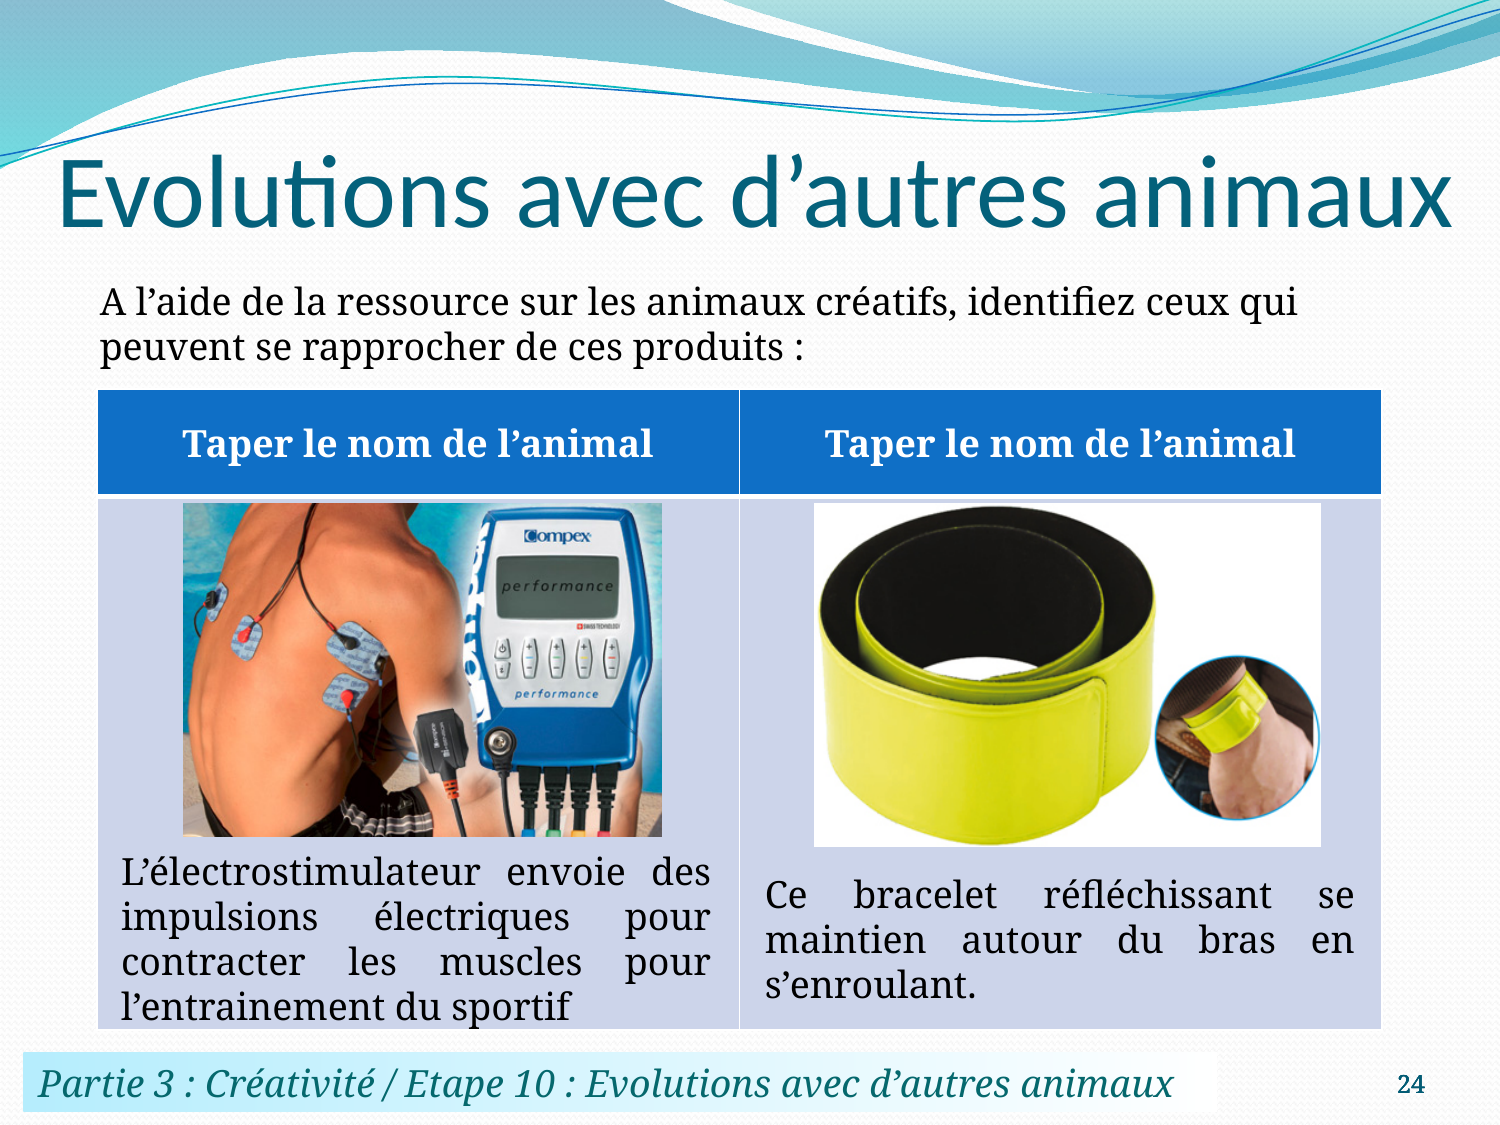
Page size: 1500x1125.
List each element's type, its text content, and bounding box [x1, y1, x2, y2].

picture [814, 503, 1321, 848]
table_cell [740, 499, 1381, 1029]
text_box Partie 3 : Créativité / Etape 10 : Evolutions avec d’autres animaux [21, 1051, 1219, 1114]
table_header Taper le nom de l’animal [740, 390, 1381, 494]
text_box A l’aide de la ressource sur les animaux créatifs, identifiez ceux qui peuvent se rapprocher de ces produits : [85, 270, 1457, 376]
table_header Taper le nom de l’animal [98, 390, 739, 494]
text_box Ce bracelet réfléchissant se maintien autour du bras en s’enroulant. [750, 863, 1371, 1014]
text_box 24 [1299, 1042, 1425, 1103]
text_box Evolutions avec d’autres animaux [41, 115, 1500, 303]
text_box L’électrostimulateur envoie des impulsions électriques pour contracter les muscles pour l’entrainement du sportif [106, 840, 727, 1035]
table_cell [98, 499, 739, 1029]
picture [182, 503, 662, 837]
